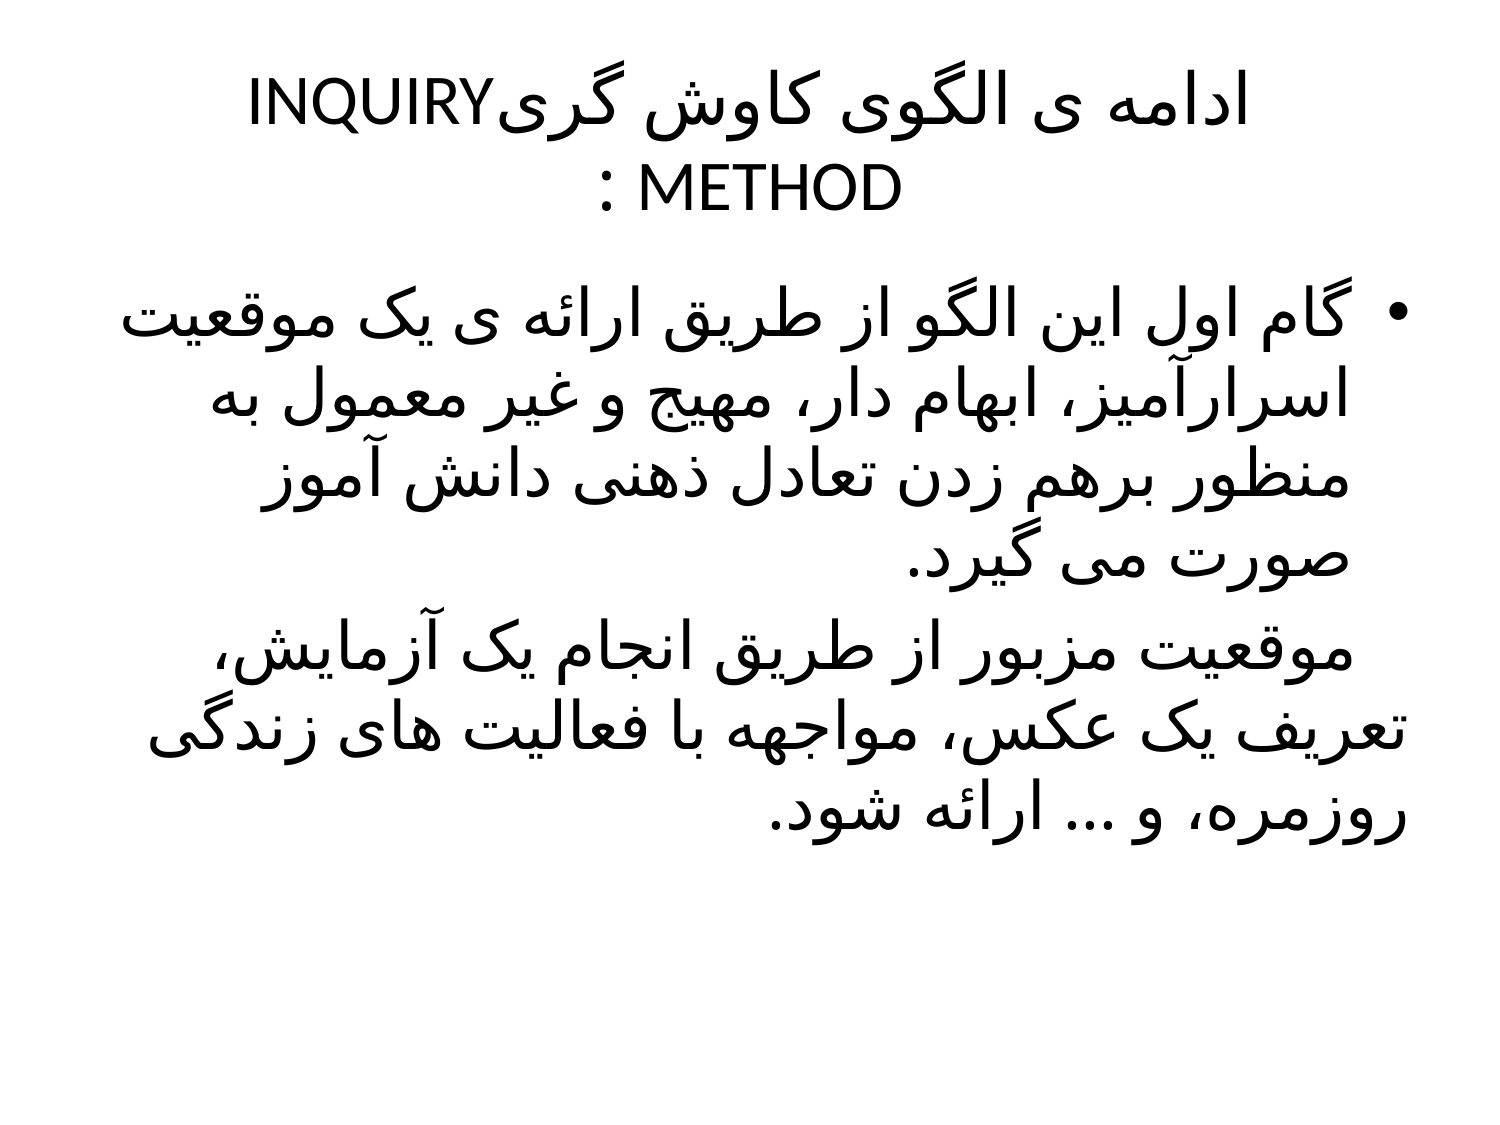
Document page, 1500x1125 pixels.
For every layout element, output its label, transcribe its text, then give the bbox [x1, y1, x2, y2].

title ادامه ی الگوی کاوش گریINQUIRY METHOD : [75, 45, 1425, 233]
list گام اول این الگو از طریق ارائه ی یک موقعیت اسرارآمیز، ابهام دار، مهیج و غیر معمول به منظور برهم زدن تعادل ذهنی دانش آموز صورت می گیرد. موقعیت مزبور از طریق انجام یک آزمایش، تعریف یک عکس، مواجهه با فعالیت های زندگی روزمره، و ... ارائه شود. [75, 262, 1425, 1005]
